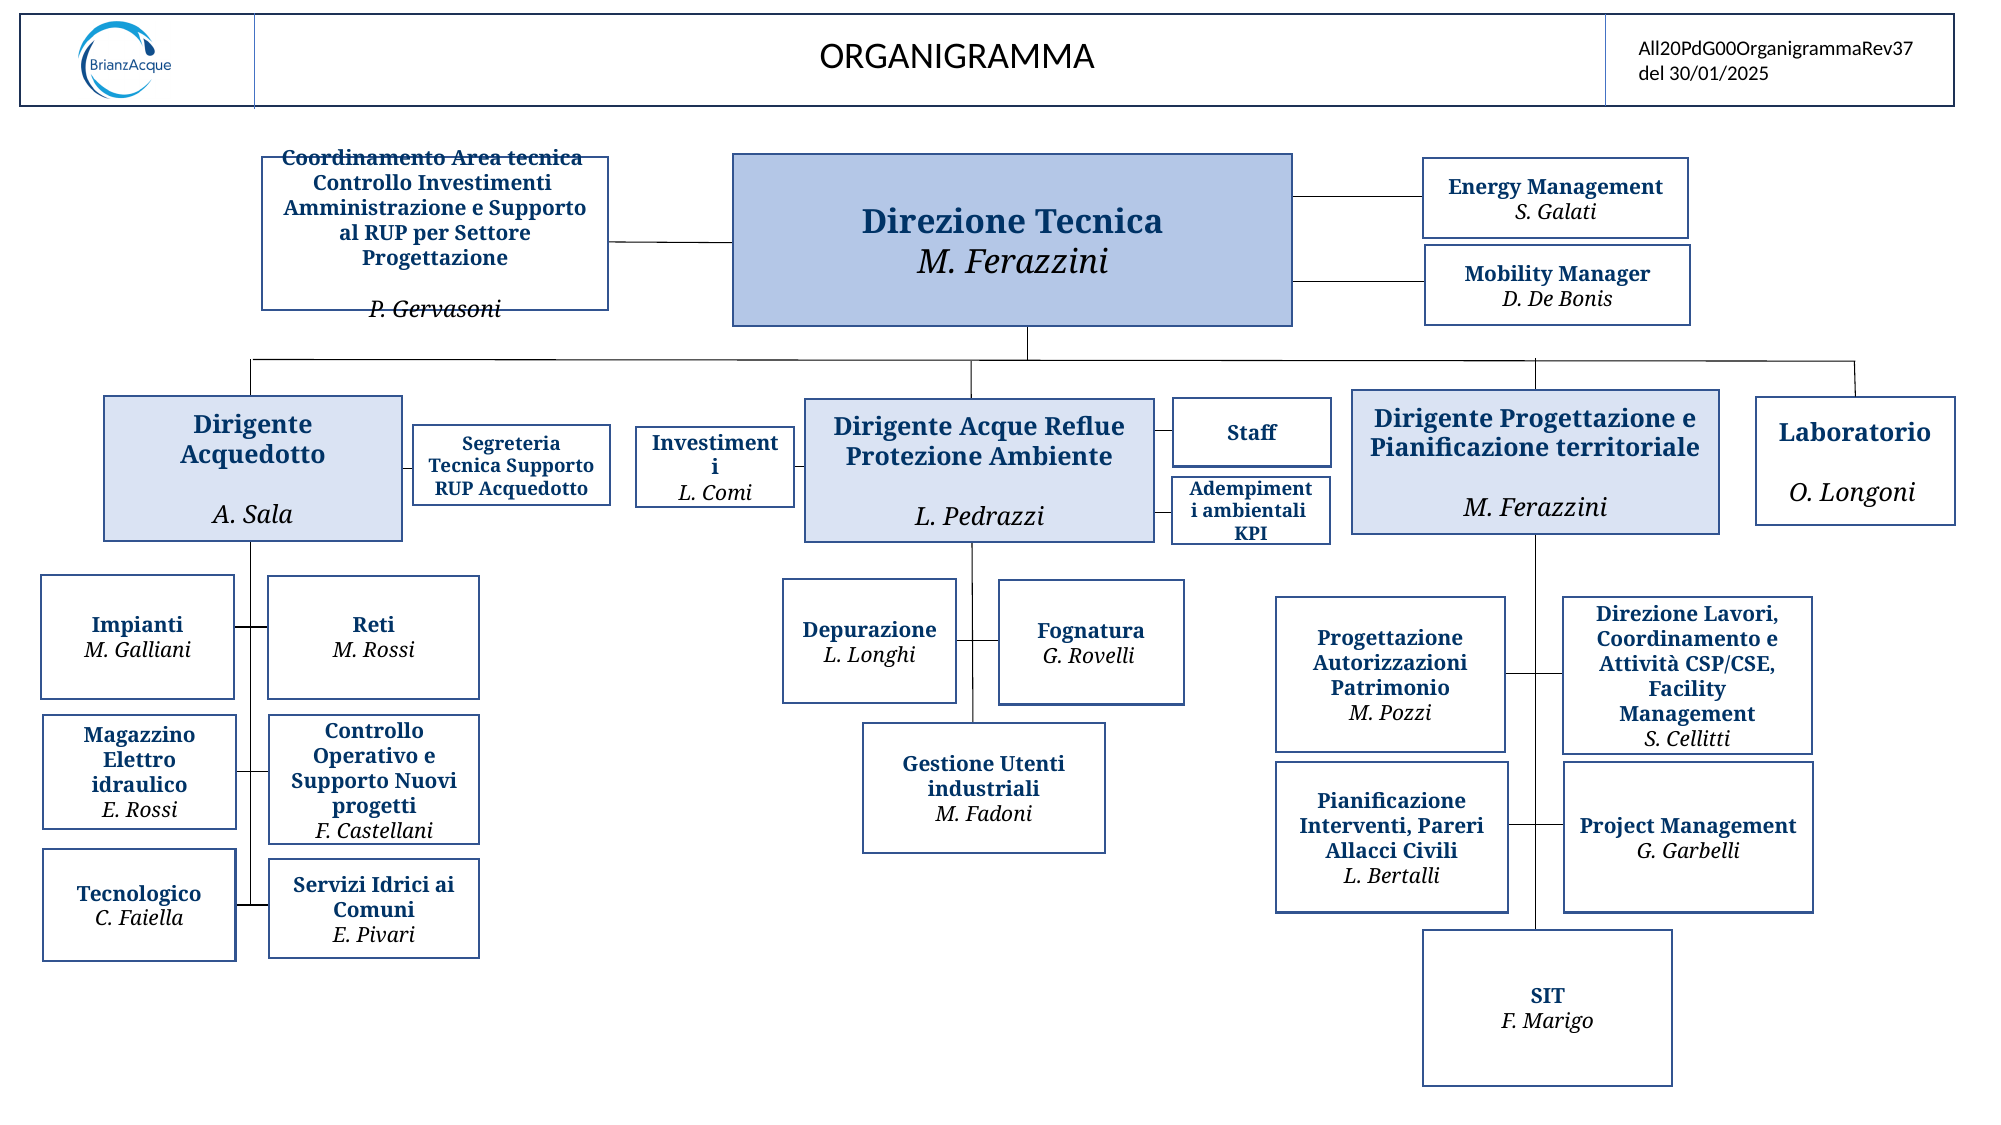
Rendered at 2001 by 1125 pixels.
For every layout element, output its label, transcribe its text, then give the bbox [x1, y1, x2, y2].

text_box Dirigente Acquedotto A. Sala [103, 395, 250, 542]
text_box Mobility Manager D. De Bonis [1424, 244, 1691, 326]
text_box Depurazione L. Longhi [782, 578, 957, 704]
text_box Impianti M. Galliani [40, 574, 235, 700]
text_box Dirigente Acque Reflue Protezione Ambiente L. Pedrazzi [804, 398, 971, 543]
text_box Reti M. Rossi [267, 575, 480, 700]
text_box Tecnologico C. Faiella [42, 848, 237, 962]
text_box Investimenti L. Comi [635, 426, 795, 508]
text_box SIT F. Marigo [1422, 929, 1673, 1087]
text_box Dirigente Acquedotto A. Sala [251, 395, 403, 542]
text_box Segreteria Tecnica Supporto RUP Acquedotto [412, 424, 611, 506]
text_box Servizi Idrici ai Comuni E. Pivari [268, 858, 480, 959]
text_box Dirigente Progettazione e Pianificazione territoriale M. Ferazzini [1351, 389, 1535, 535]
text_box Staff [1172, 397, 1332, 468]
text_box Laboratorio O. Longoni [1755, 396, 1956, 526]
text_box Magazzino Elettro idraulico E. Rossi [42, 714, 237, 830]
text_box Adempimenti ambientali KPI [1171, 476, 1331, 545]
text_box Gestione Utenti industriali M. Fadoni [862, 722, 1106, 854]
text_box Dirigente Acque Reflue Protezione Ambiente L. Pedrazzi [974, 398, 1155, 543]
text_box Coordinamento Area tecnica Controllo Investimenti Amministrazione e Supporto al RUP per Settore Progettazione P. Gervasoni [261, 156, 609, 311]
text_box Project Management G. Garbelli [1563, 761, 1814, 914]
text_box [19, 13, 1955, 109]
text_box Energy Management S. Galati [1422, 157, 1689, 239]
text_box Direzione Tecnica M. Ferazzini [732, 153, 1293, 327]
text_box Progettazione Autorizzazioni Patrimonio M. Pozzi [1275, 596, 1506, 753]
text_box Fognatura G. Rovelli [998, 579, 1185, 706]
text_box Pianificazione Interventi, Pareri Allacci Civili L. Bertalli [1275, 761, 1509, 914]
text_box Dirigente Progettazione e Pianificazione territoriale M. Ferazzini [1536, 389, 1720, 535]
text_box Direzione Lavori, Coordinamento e Attività CSP/CSE, Facility Management S. Cellitti [1562, 596, 1813, 755]
text_box Controllo Operativo e Supporto Nuovi progetti F. Castellani [268, 714, 480, 845]
